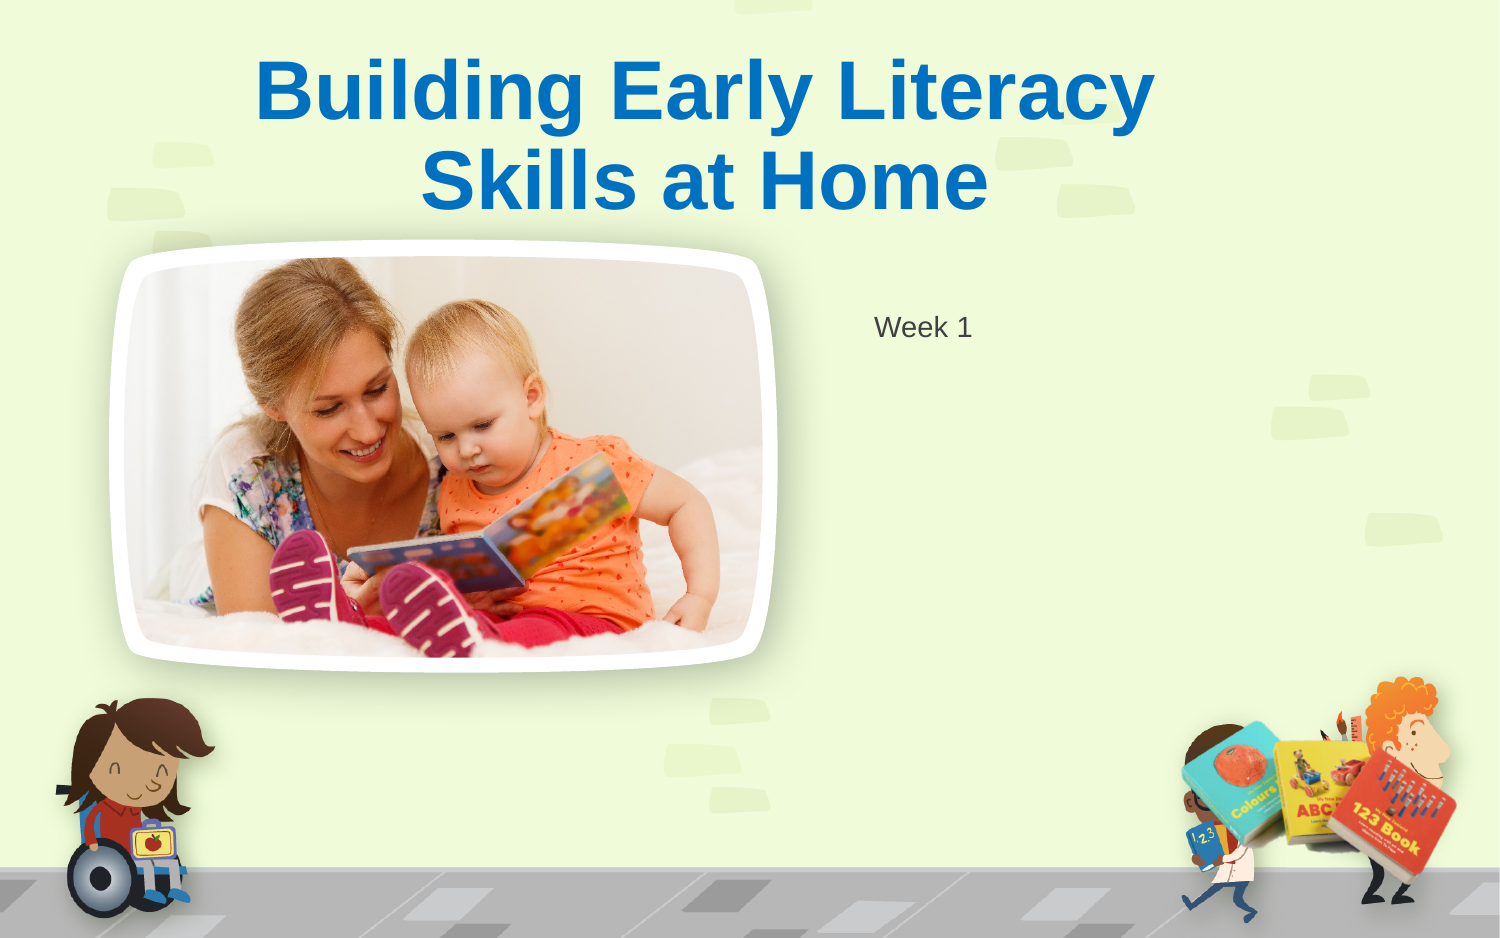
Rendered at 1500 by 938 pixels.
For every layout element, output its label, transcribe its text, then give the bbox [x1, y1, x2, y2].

list Week 1 [862, 307, 1313, 607]
list Building Early Literacy Skills at Home [150, 41, 1261, 192]
picture [0, 0, 1500, 938]
